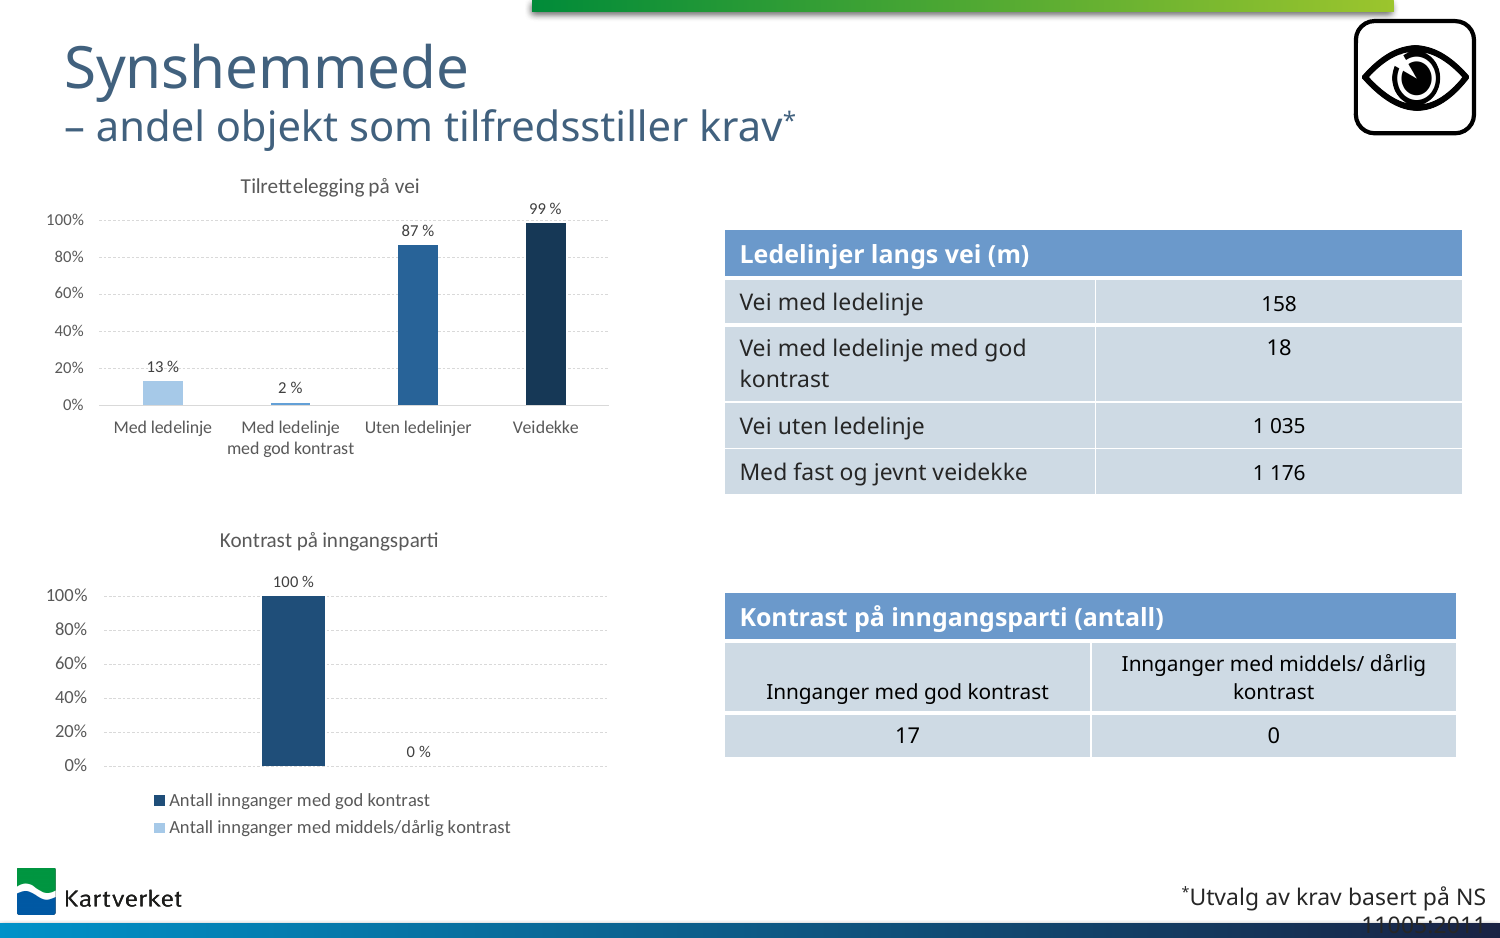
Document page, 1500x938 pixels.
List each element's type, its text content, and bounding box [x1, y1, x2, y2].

picture [41, 520, 618, 846]
table_cell Vei uten ledelinje [725, 403, 1095, 448]
table_cell Vei med ledelinje med god kontrast [725, 327, 1095, 401]
picture [41, 166, 619, 492]
table_cell Vei med ledelinje [725, 280, 1095, 323]
table_header Kontrast på inngangsparti (antall) [725, 593, 1456, 639]
table_cell 18 [1096, 327, 1462, 401]
table_cell 1 035 [1096, 403, 1462, 448]
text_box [1355, 20, 1475, 134]
table_cell Med fast og jevnt veidekke [725, 449, 1095, 494]
table_header Ledelinjer langs vei (m) [725, 230, 1462, 276]
table_cell Innganger med god kontrast [725, 643, 1090, 711]
table_cell 17 [725, 715, 1090, 757]
table_cell 1 176 [1096, 449, 1462, 494]
table_cell 158 [1096, 280, 1462, 323]
text_box Synshemmede – andel objekt som tilfredsstiller krav* [49, 24, 1431, 158]
table_cell Innganger med middels/ dårlig kontrast [1092, 643, 1456, 711]
table_cell 0 [1092, 715, 1456, 757]
text_box *Utvalg av krav basert på NS 11005:2011 [1068, 873, 1500, 938]
